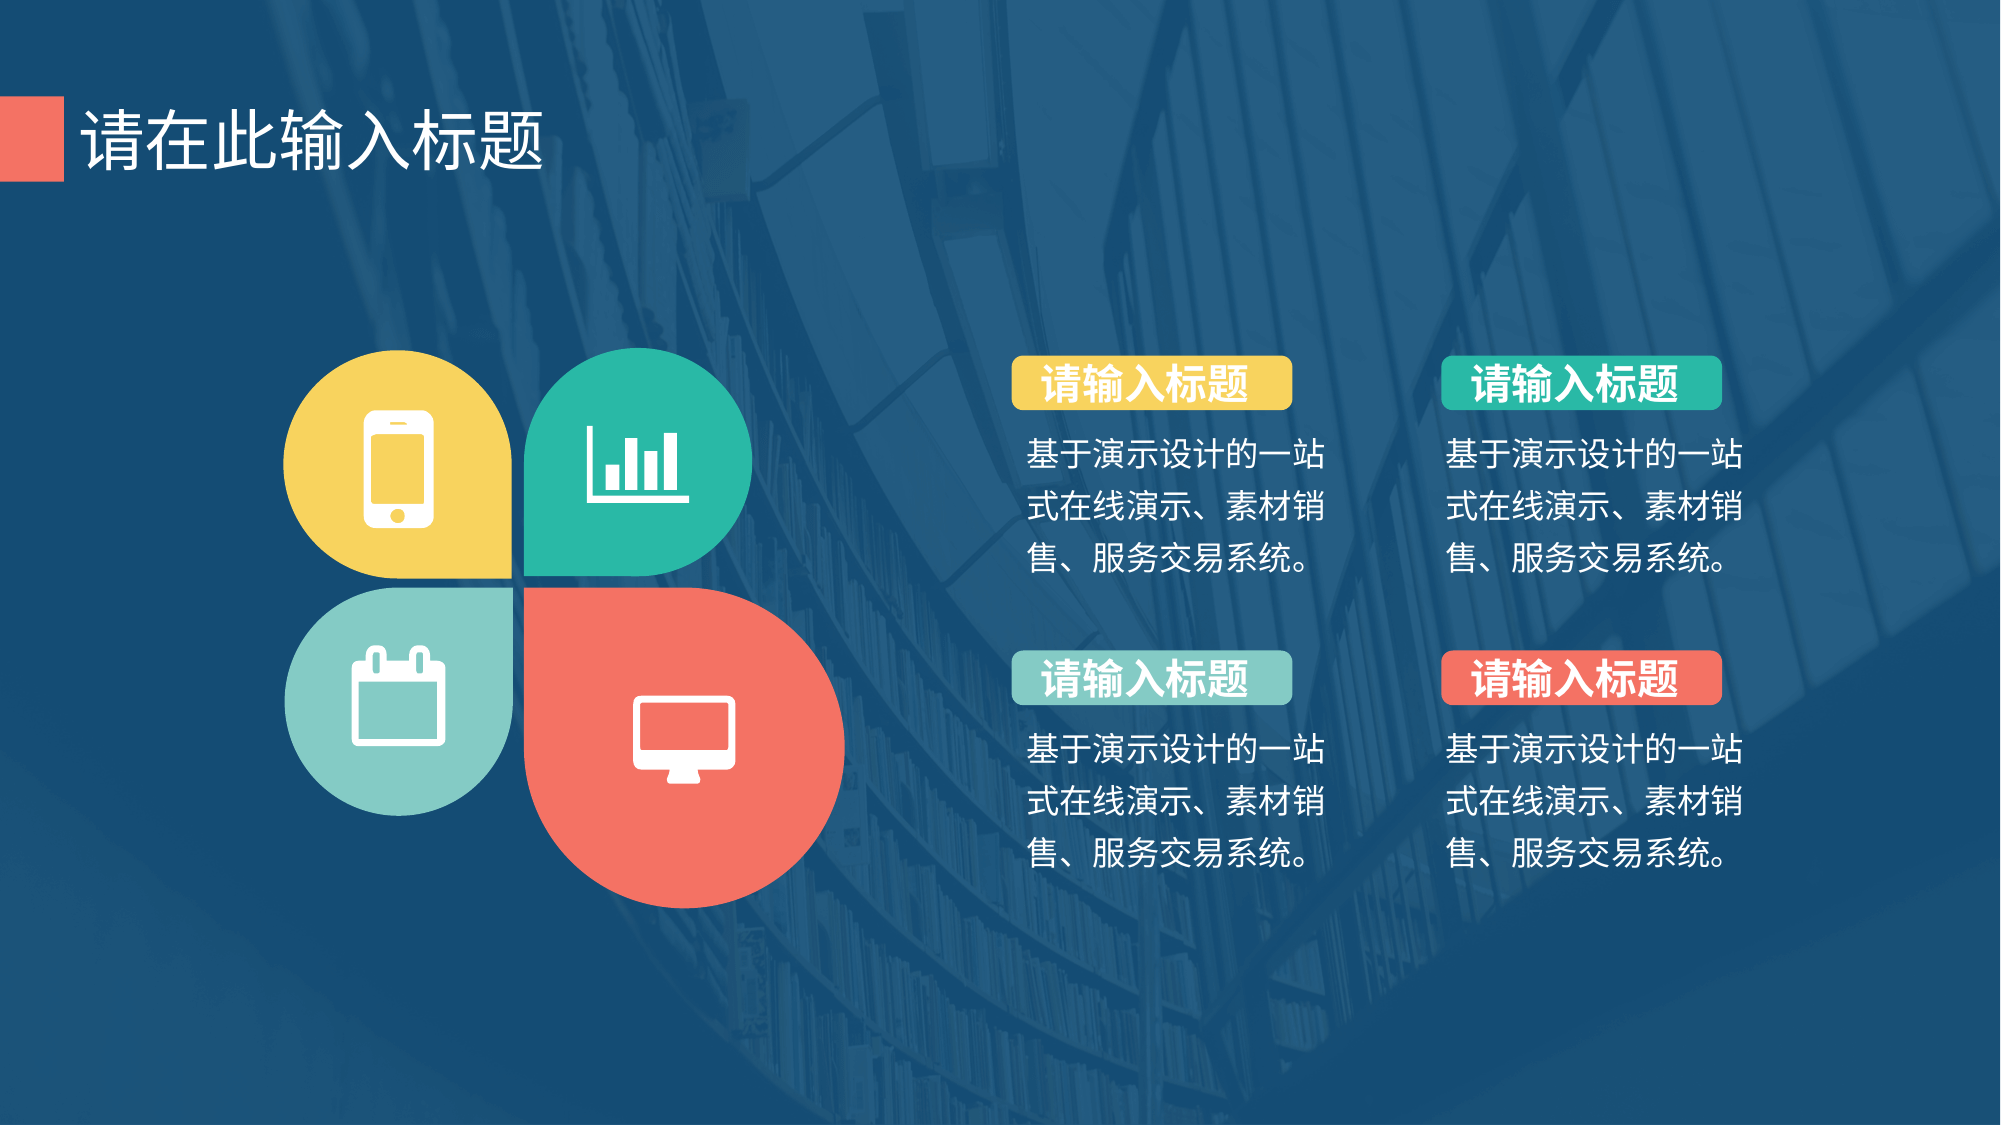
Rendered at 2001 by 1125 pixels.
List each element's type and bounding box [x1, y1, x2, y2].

text_box [586, 425, 690, 503]
text_box [363, 410, 434, 529]
text_box [522, 586, 846, 910]
text_box [522, 346, 754, 578]
text_box [1011, 350, 1353, 587]
text_box [282, 349, 513, 580]
picture [0, 0, 2001, 1125]
text_box [0, 96, 548, 182]
text_box [351, 645, 446, 747]
text_box [283, 586, 514, 817]
text_box [633, 695, 736, 784]
text_box [1430, 350, 1771, 587]
text_box [1430, 645, 1771, 883]
text_box [1011, 645, 1353, 883]
